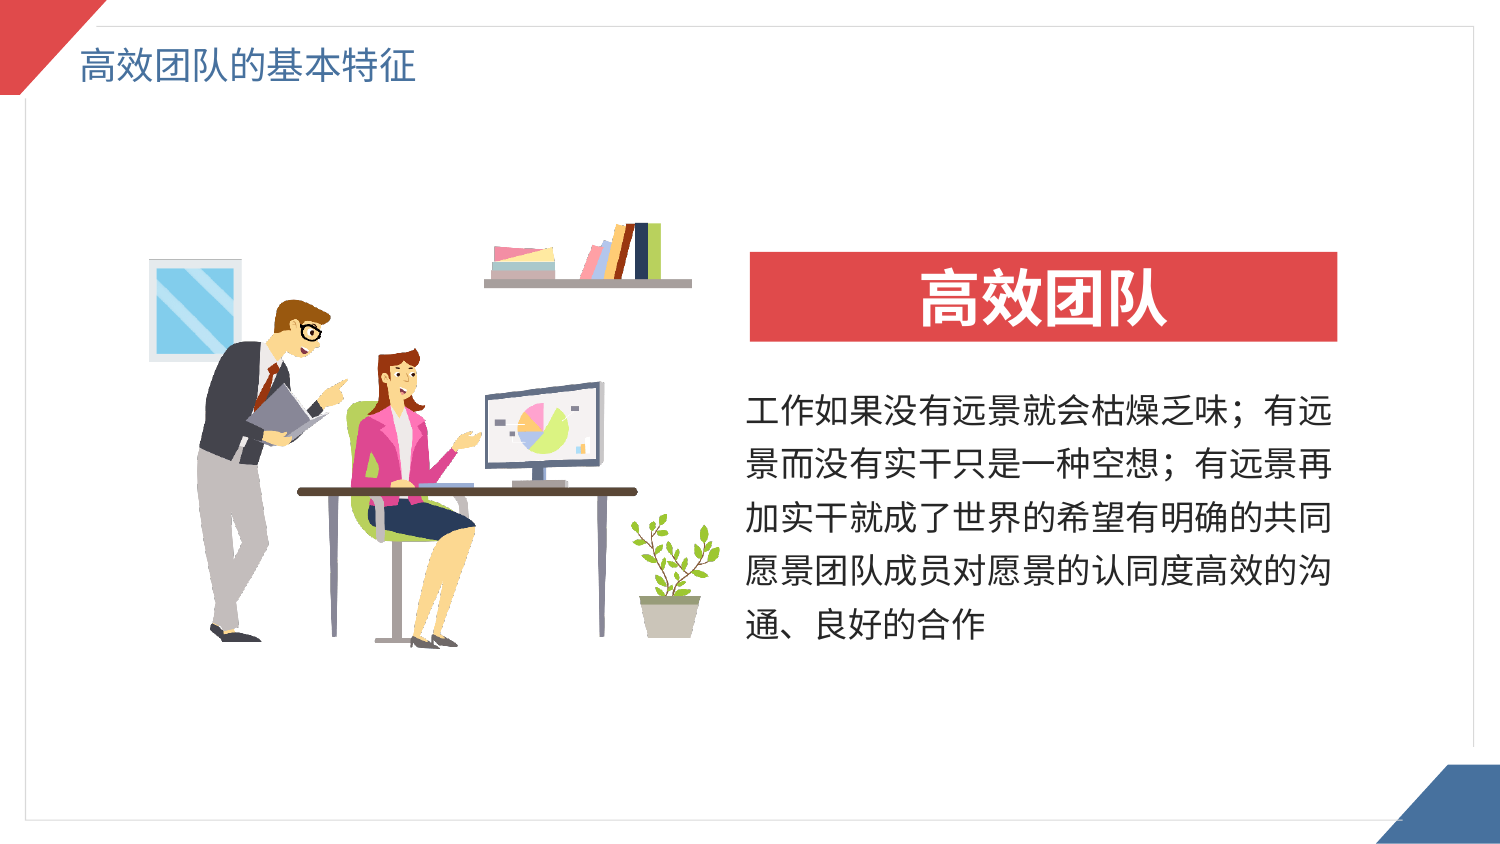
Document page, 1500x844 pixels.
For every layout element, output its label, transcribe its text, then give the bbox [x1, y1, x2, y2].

text_box 工作如果没有远景就会枯燥乏味；有远景而没有实干只是一种空想；有远景再加实干就成了世界的希望有明确的共同愿景团队成员对愿景的认同度高效的沟通、良好的合作 [759, 376, 1333, 645]
picture [108, 122, 759, 772]
text_box 高效团队 [759, 251, 1338, 342]
